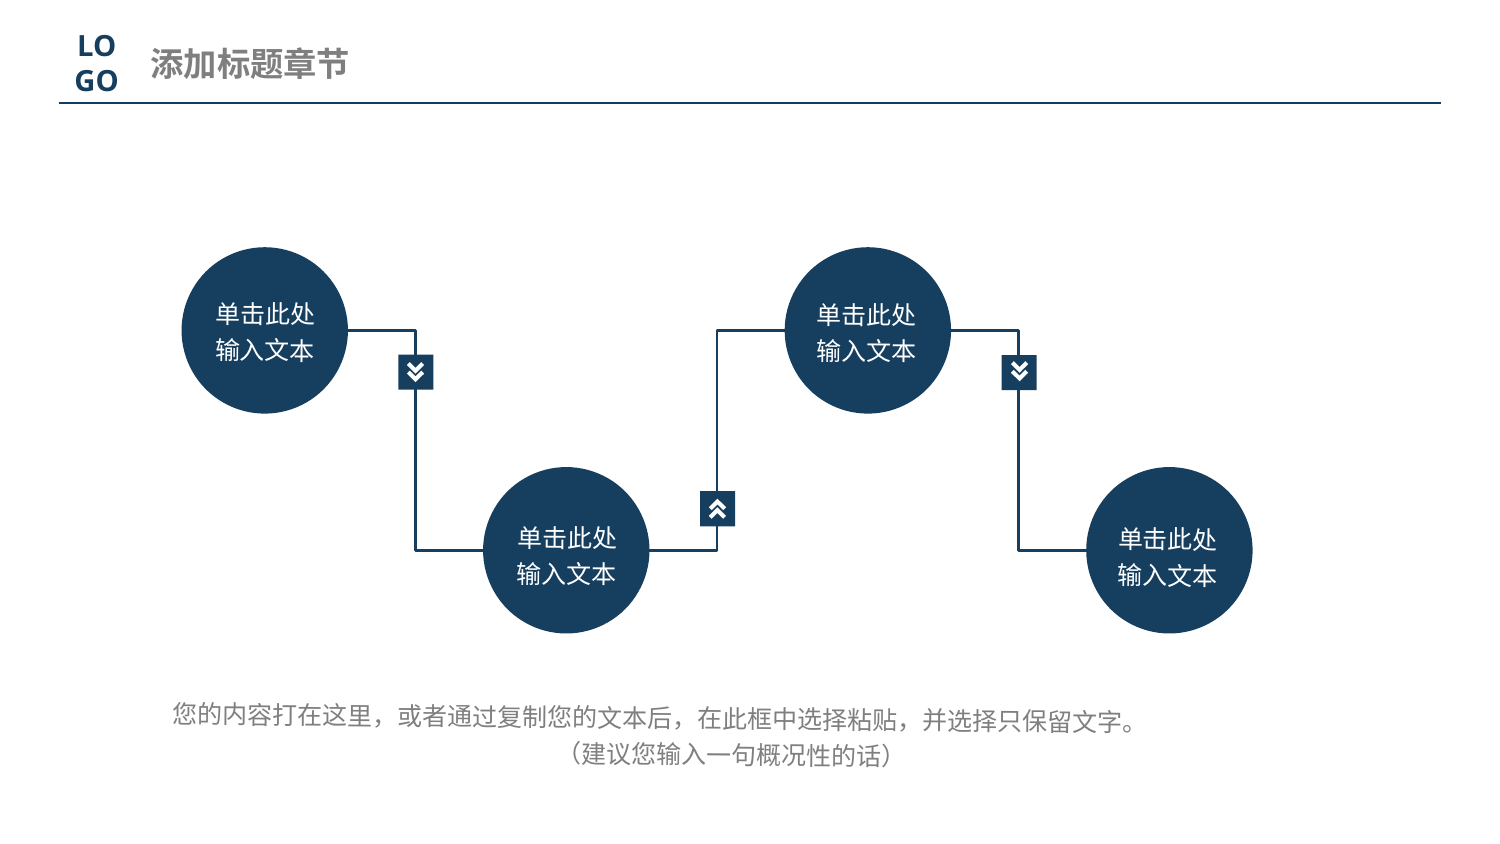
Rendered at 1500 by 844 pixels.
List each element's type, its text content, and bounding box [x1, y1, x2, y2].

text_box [347, 330, 484, 551]
text_box [1084, 464, 1255, 636]
text_box [481, 464, 652, 636]
text_box [782, 245, 954, 416]
text_box [179, 245, 350, 416]
text_box 您的内容打在这里，或者通过复制您的文本后，在此框中选择粘贴，并选择只保留文字。 （建议您输入一句概况性的话） [157, 685, 1295, 783]
text_box 添加标题章节 [148, 35, 415, 90]
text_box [649, 330, 785, 551]
text_box LO GO [45, 20, 148, 105]
text_box 单击此处输入文本 [200, 284, 334, 373]
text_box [950, 330, 1087, 551]
text_box 单击此处输入文本 [502, 508, 635, 597]
text_box 单击此处输入文本 [801, 285, 935, 374]
text_box 单击此处输入文本 [1103, 510, 1236, 598]
